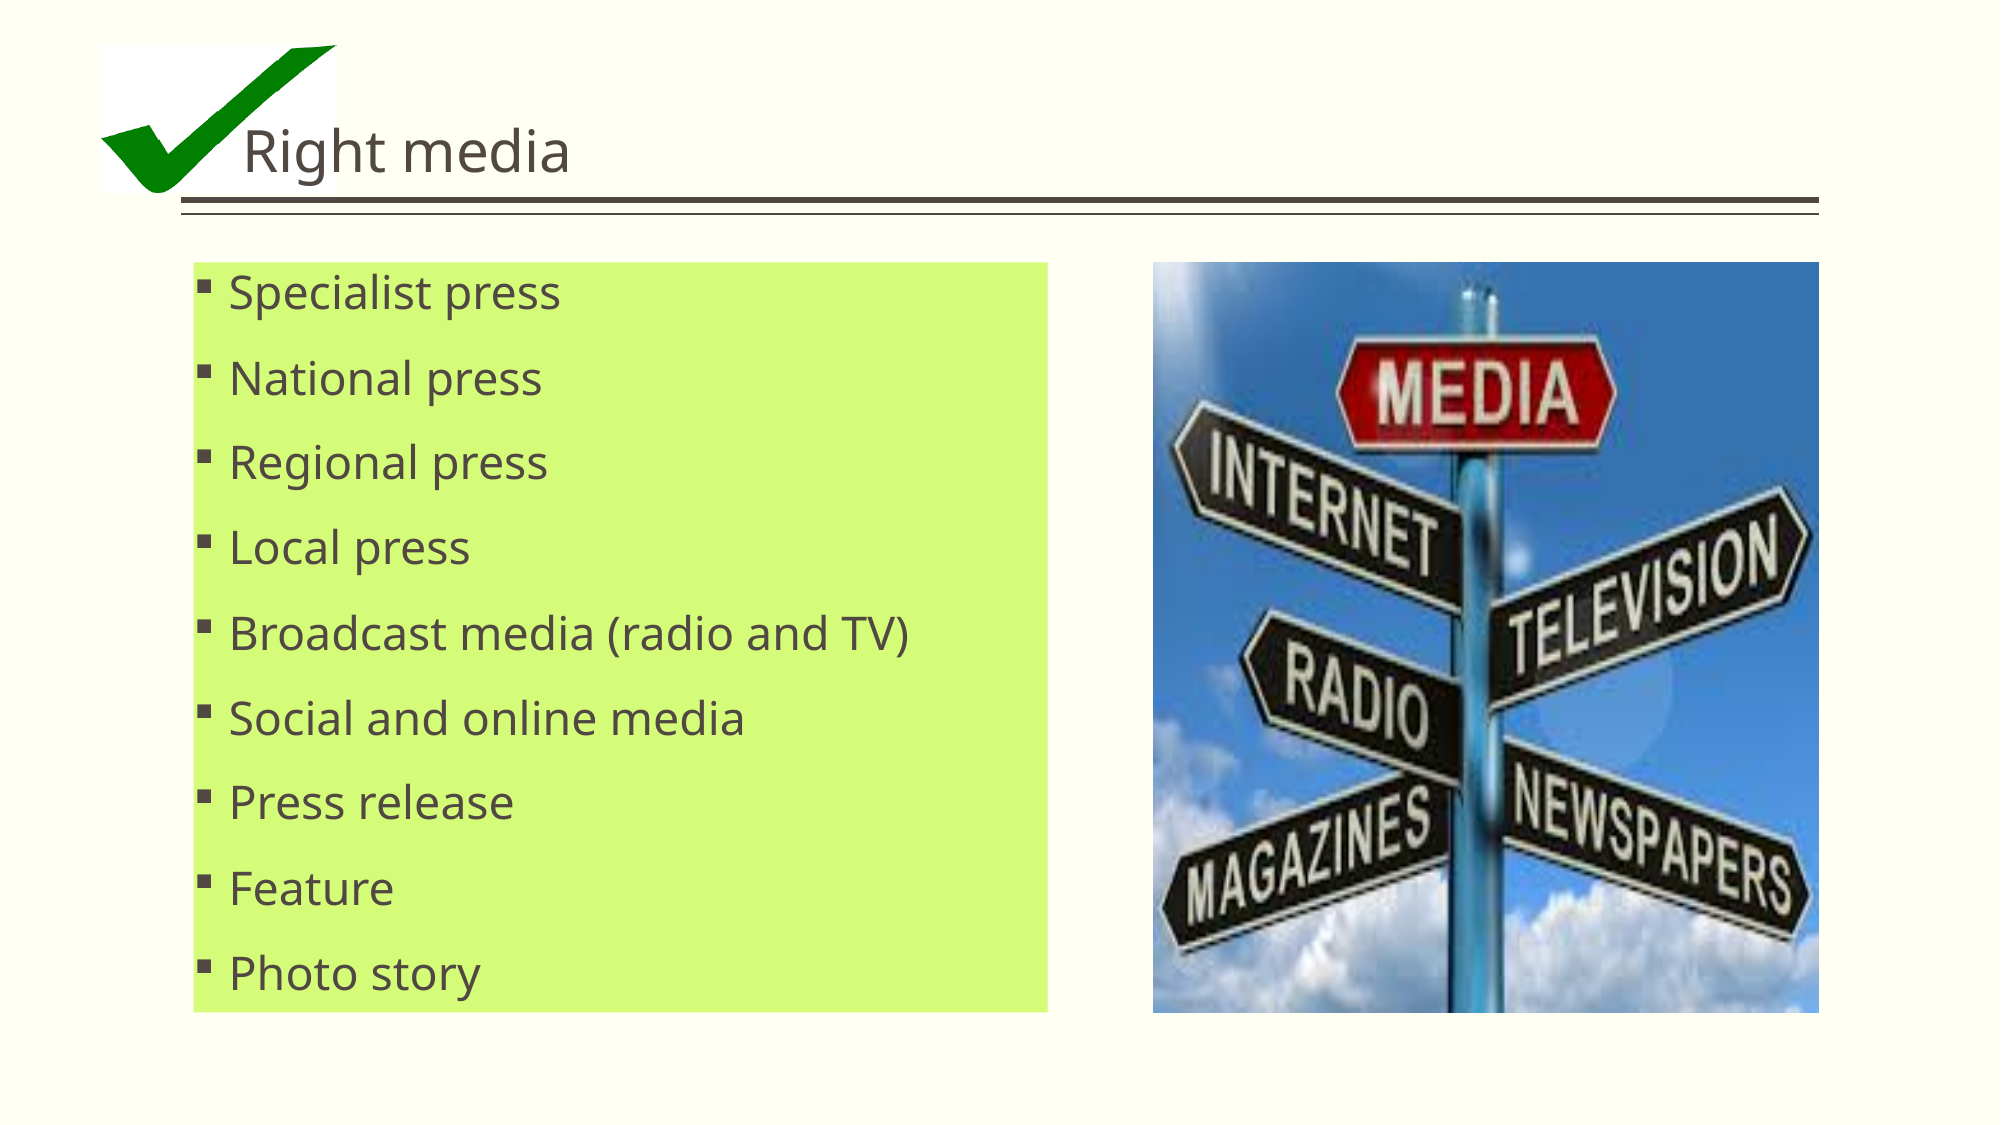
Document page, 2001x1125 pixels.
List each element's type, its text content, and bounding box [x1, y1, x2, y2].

title Right media [181, 12, 1819, 193]
list Specialist press National press Regional press Local press Broadcast media (radio and TV) Social and online media Press release Feature Photo story [193, 262, 1048, 1013]
picture [1153, 262, 1819, 1013]
picture [101, 45, 337, 193]
